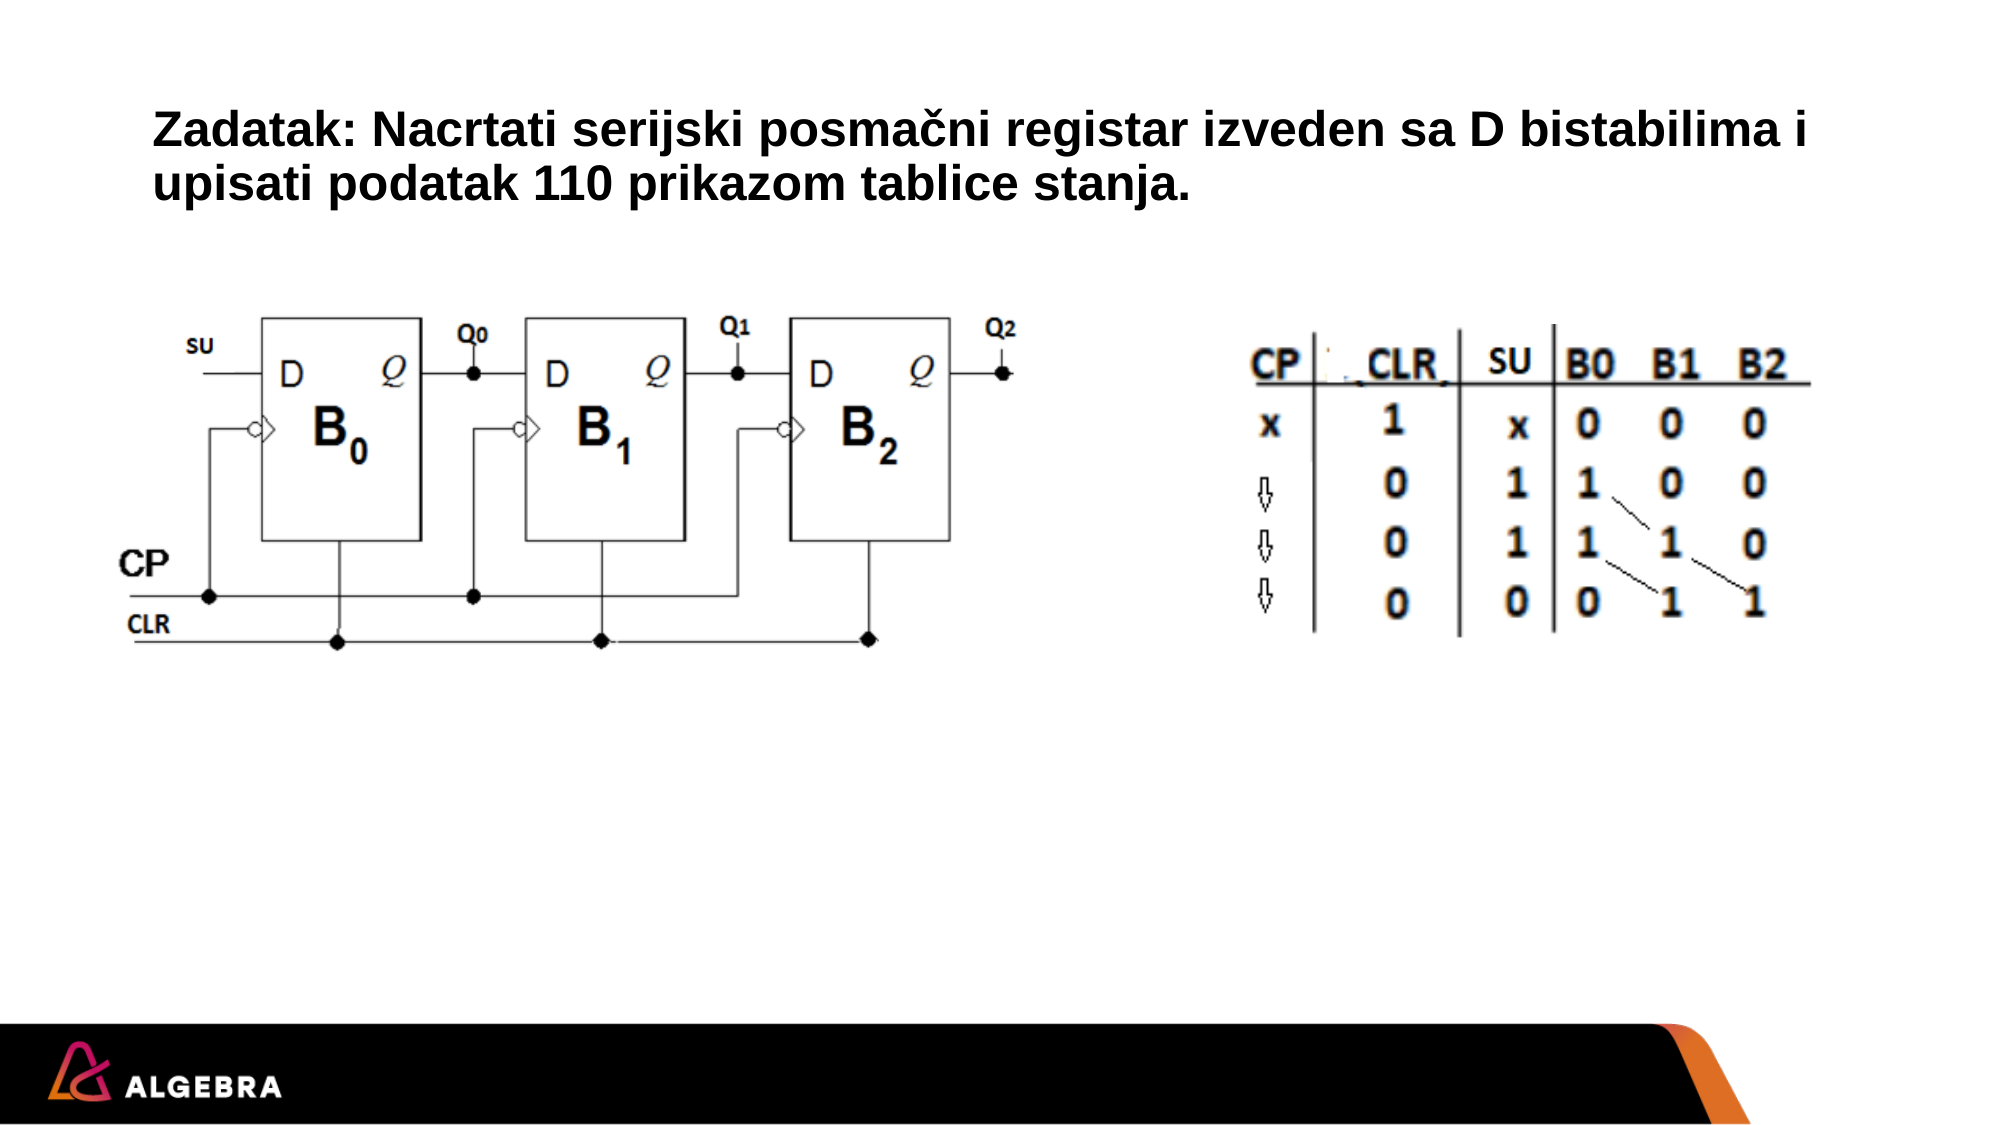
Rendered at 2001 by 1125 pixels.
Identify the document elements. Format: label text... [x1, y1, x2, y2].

picture [86, 302, 1028, 673]
picture [0, 1023, 1958, 1125]
title Zadatak: Nacrtati serijski posmačni registar izveden sa D bistabilima i upisati podatak 110 prikazom tablice stanja. [137, 48, 1863, 267]
picture [1244, 324, 1824, 651]
